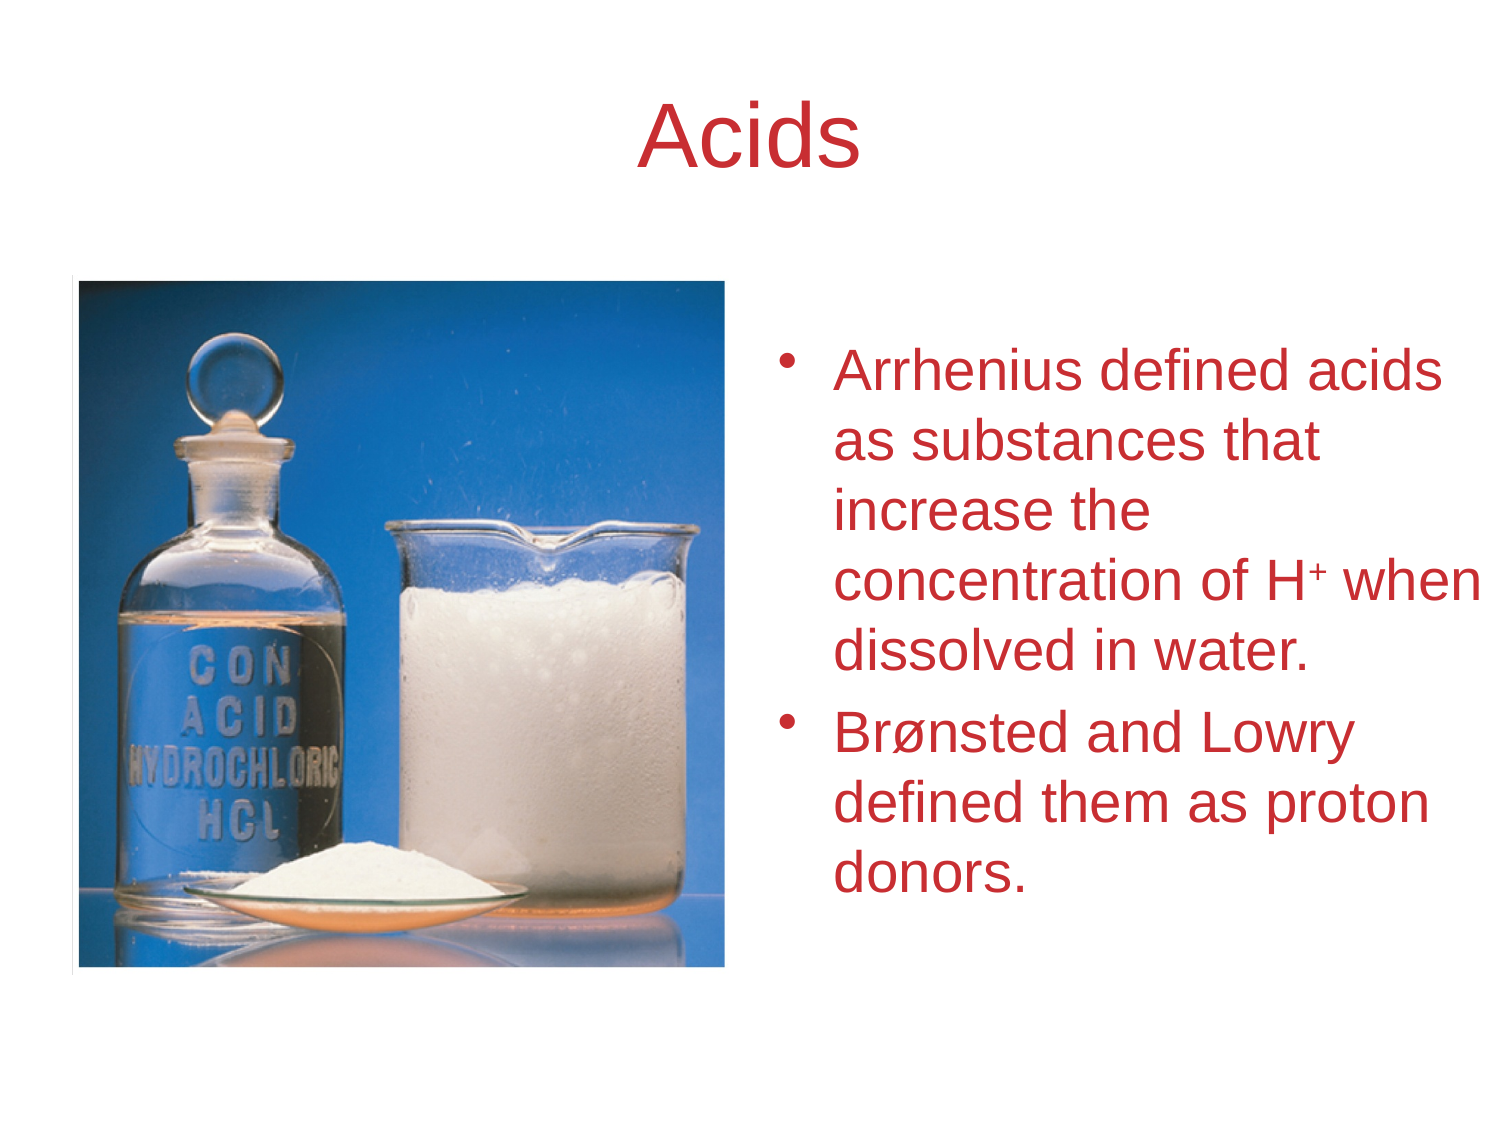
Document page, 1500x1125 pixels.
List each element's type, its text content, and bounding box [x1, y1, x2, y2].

title Acids [112, 37, 1388, 226]
list Arrhenius defined acids as substances that increase the concentration of H+ when dissolved in water. Brønsted and Lowry defined them as proton donors. [762, 324, 1500, 1001]
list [72, 274, 731, 976]
